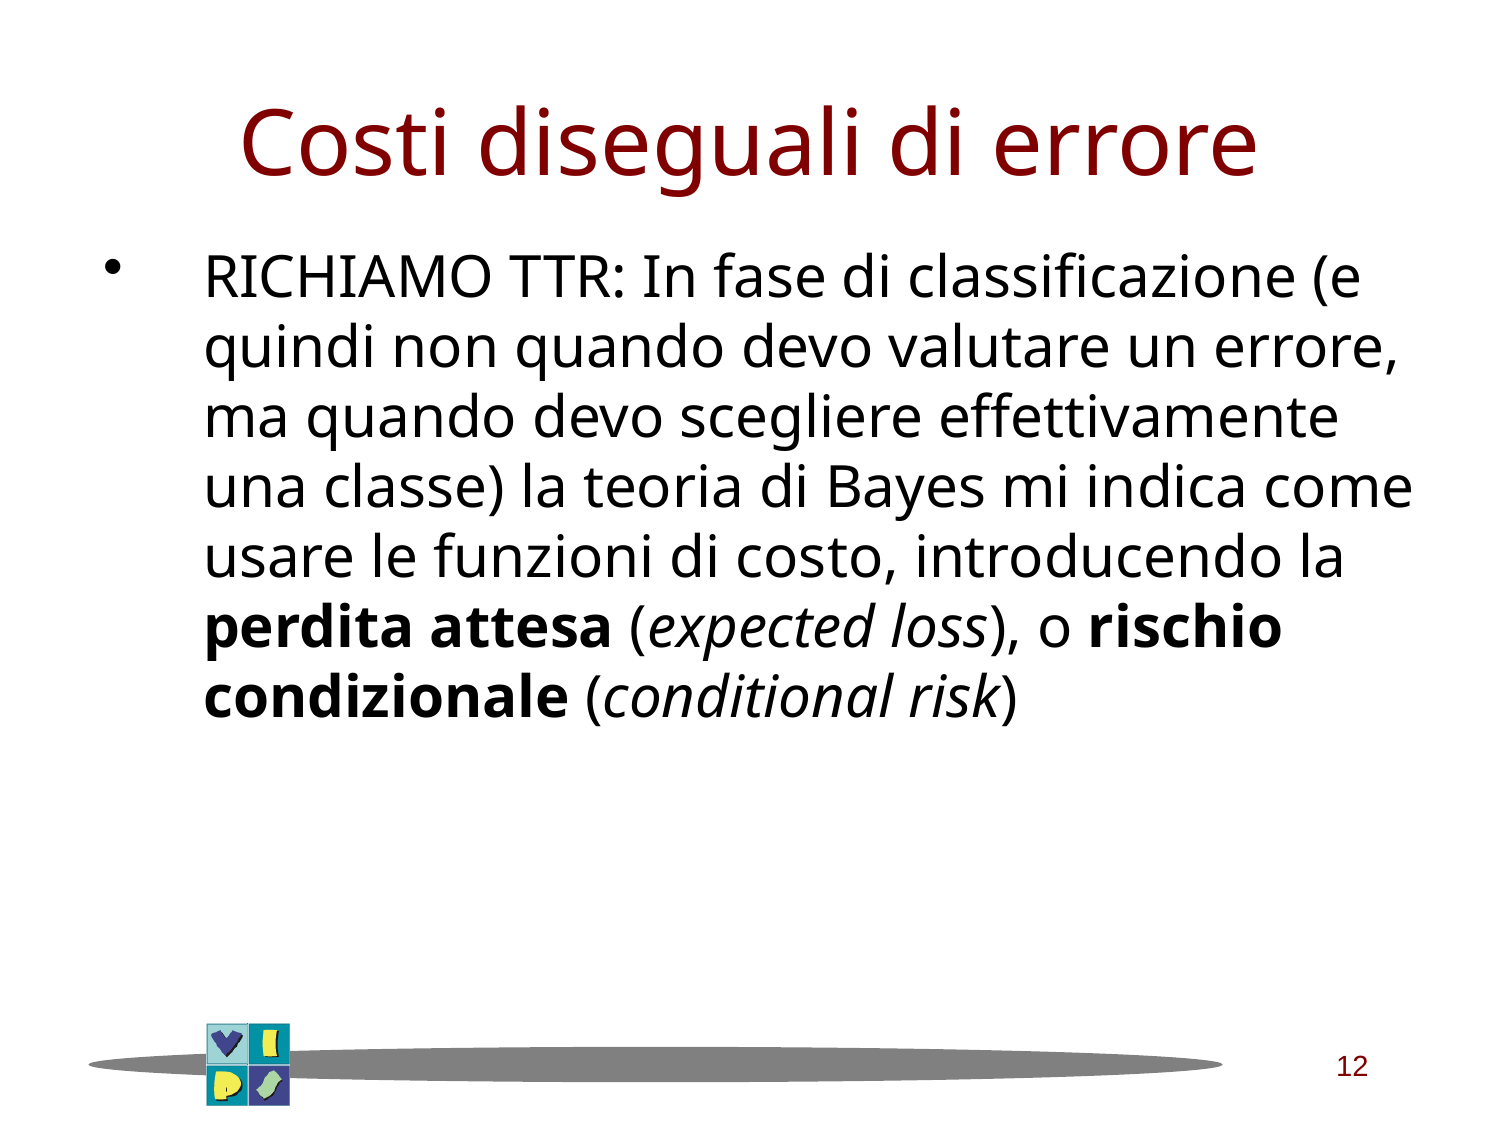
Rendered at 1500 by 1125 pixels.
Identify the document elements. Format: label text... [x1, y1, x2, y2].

picture [206, 1023, 290, 1106]
title Costi diseguali di errore [75, 45, 1425, 233]
slide_number 12 [1033, 1039, 1384, 1118]
text_box RICHIAMO TTR: In fase di classificazione (e quindi non quando devo valutare un errore, ma quando devo scegliere effettivamente una classe) la teoria di Bayes mi indica come usare le funzioni di costo, introducendo la perdita attesa (expected loss), o rischio condizionale (conditional risk) [88, 231, 1471, 975]
